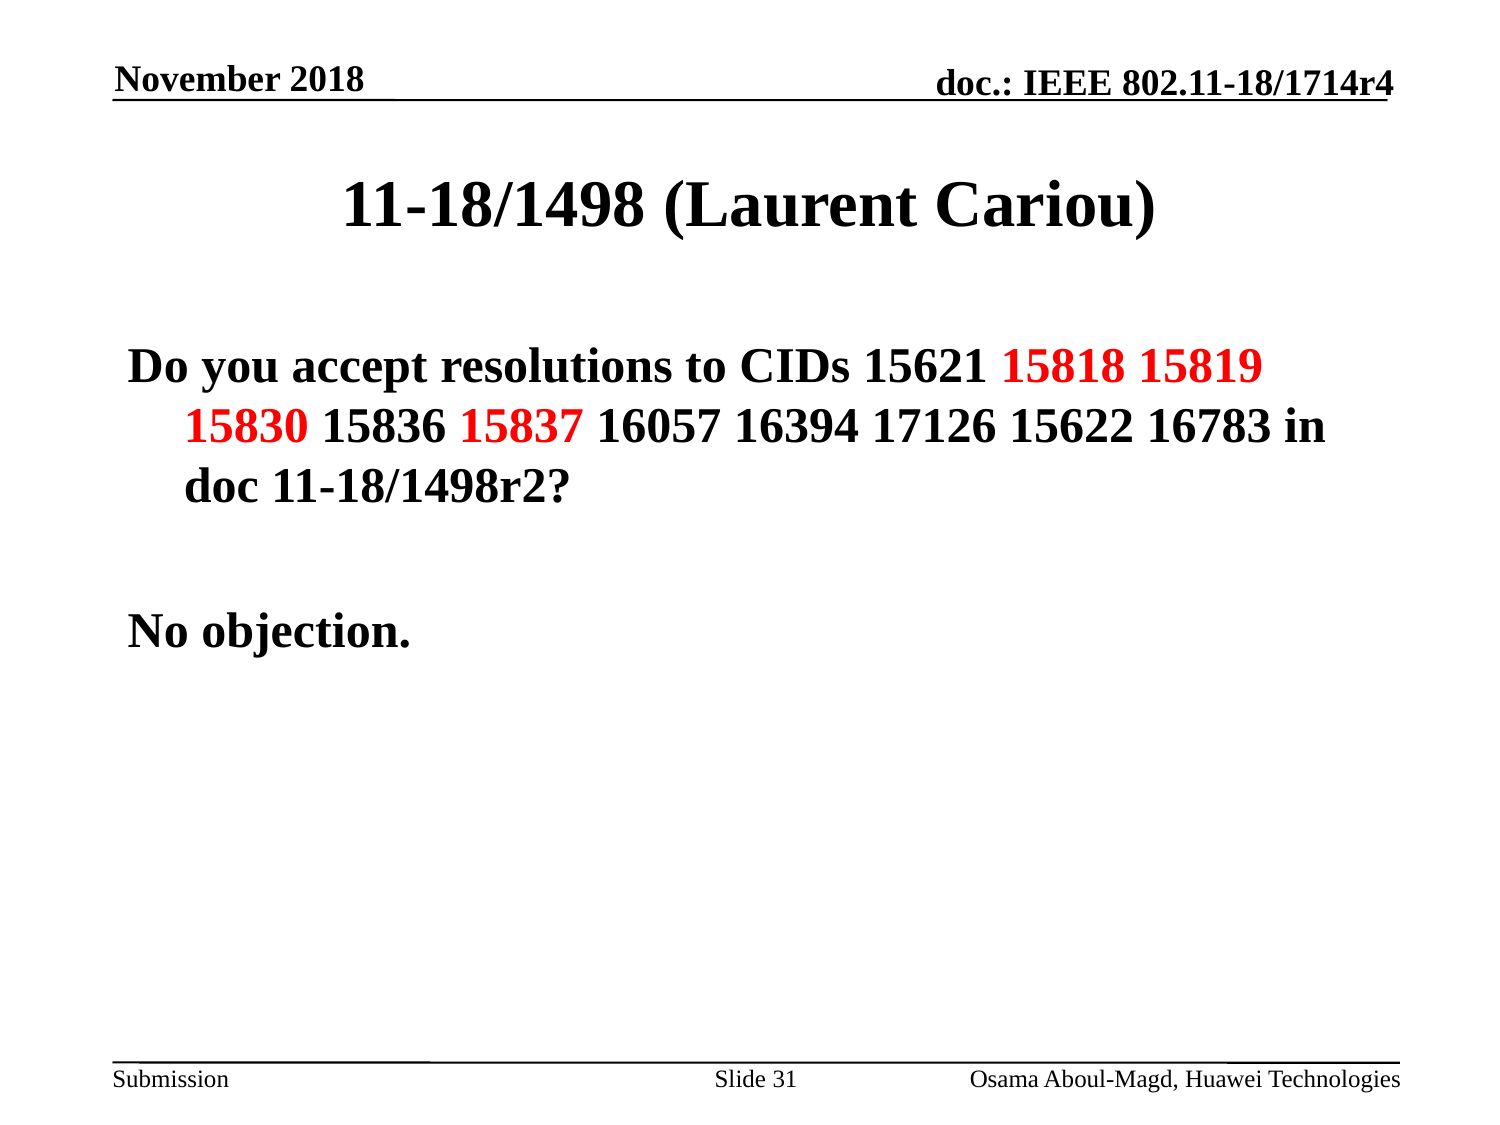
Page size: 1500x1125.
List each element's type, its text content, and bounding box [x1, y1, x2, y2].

slide_number Slide 31 [712, 1061, 800, 1123]
title 11-18/1498 (Laurent Cariou) [112, 112, 1388, 288]
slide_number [114, 54, 423, 100]
footer Osama Aboul-Magd, Huawei Technologies [878, 1061, 1402, 1093]
list Do you accept resolutions to CIDs 15621 15818 15819 15830 15836 15837 16057 16394 17126 15622 16783 in doc 11-18/1498r2? No objection. [112, 324, 1388, 1000]
